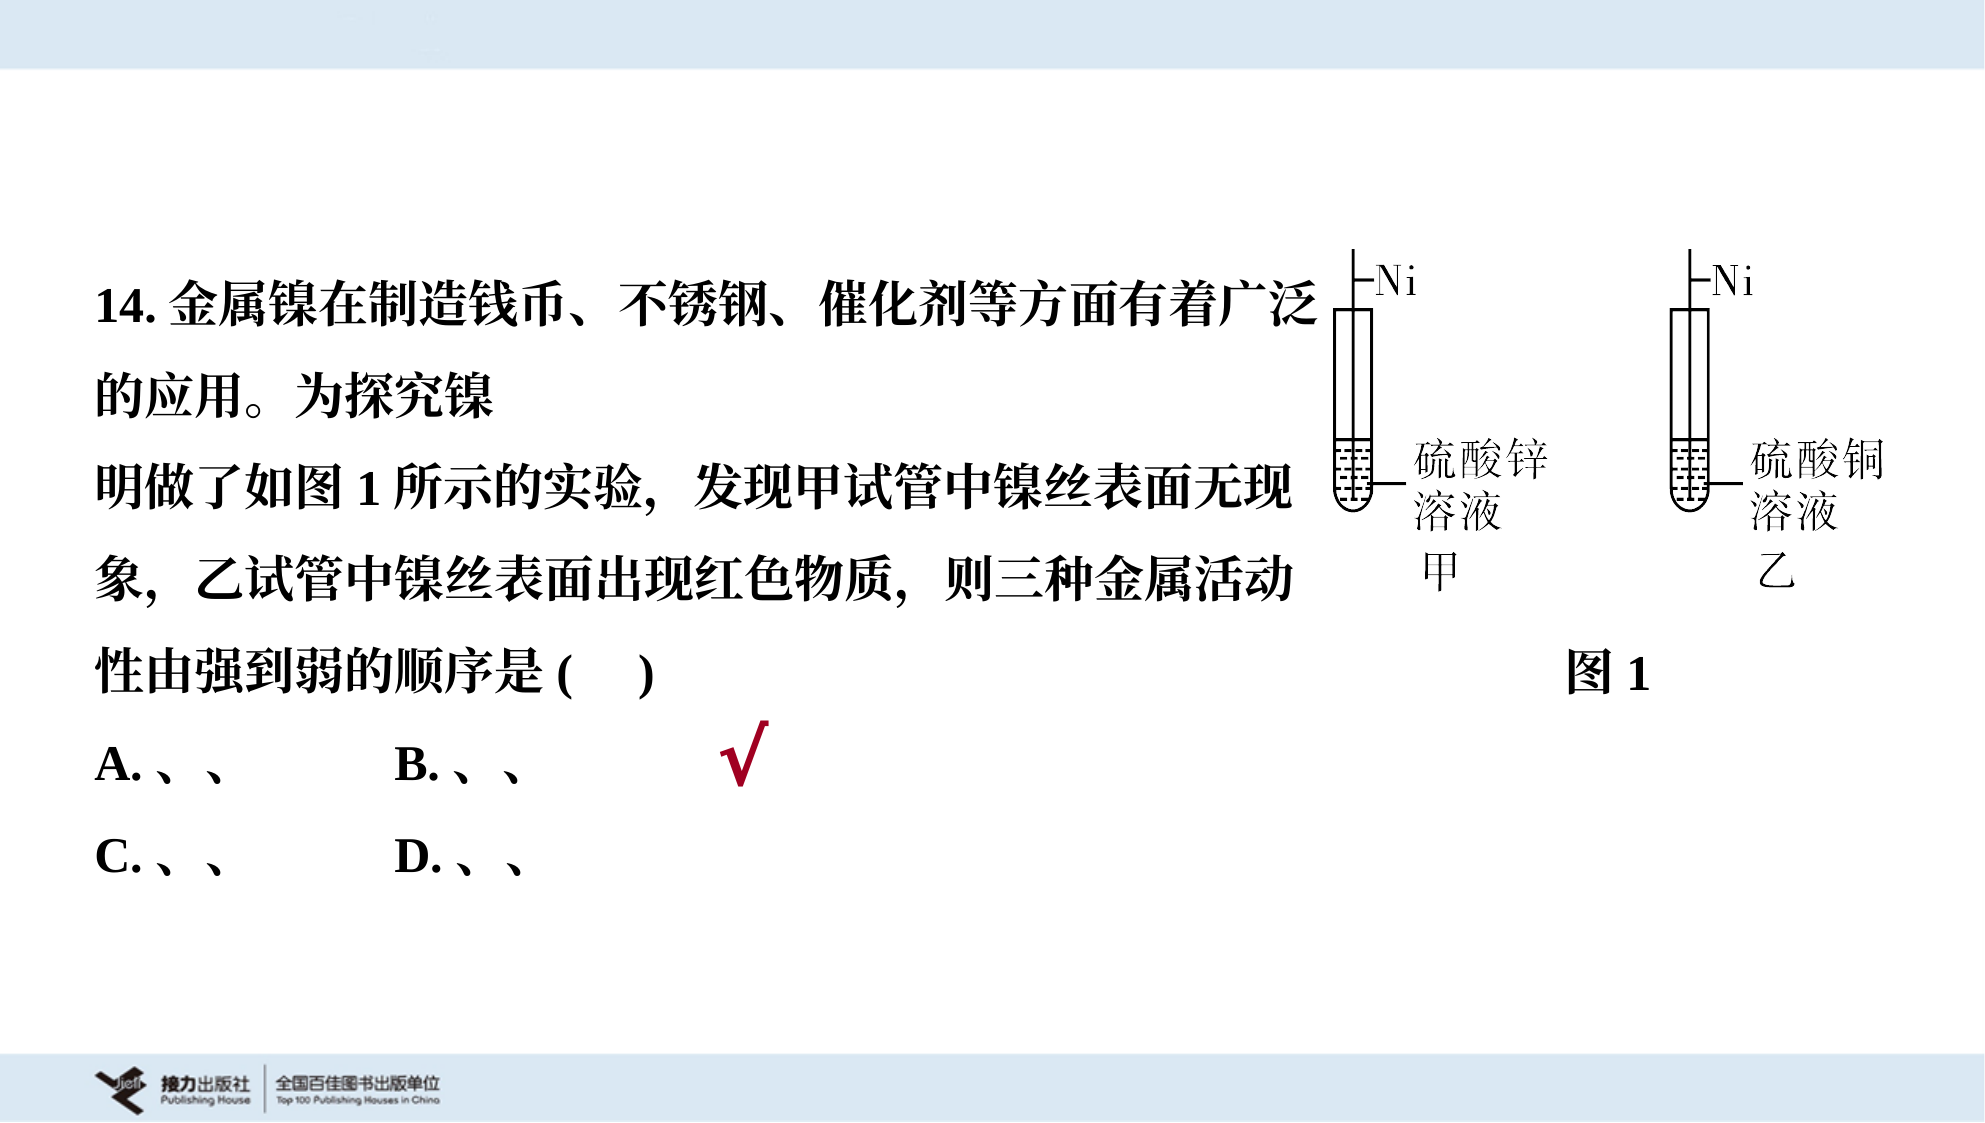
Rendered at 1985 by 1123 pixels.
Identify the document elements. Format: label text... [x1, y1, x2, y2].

text_box 图1 [1564, 612, 1652, 760]
text_box √ [717, 708, 769, 802]
picture [0, 0, 1985, 1122]
